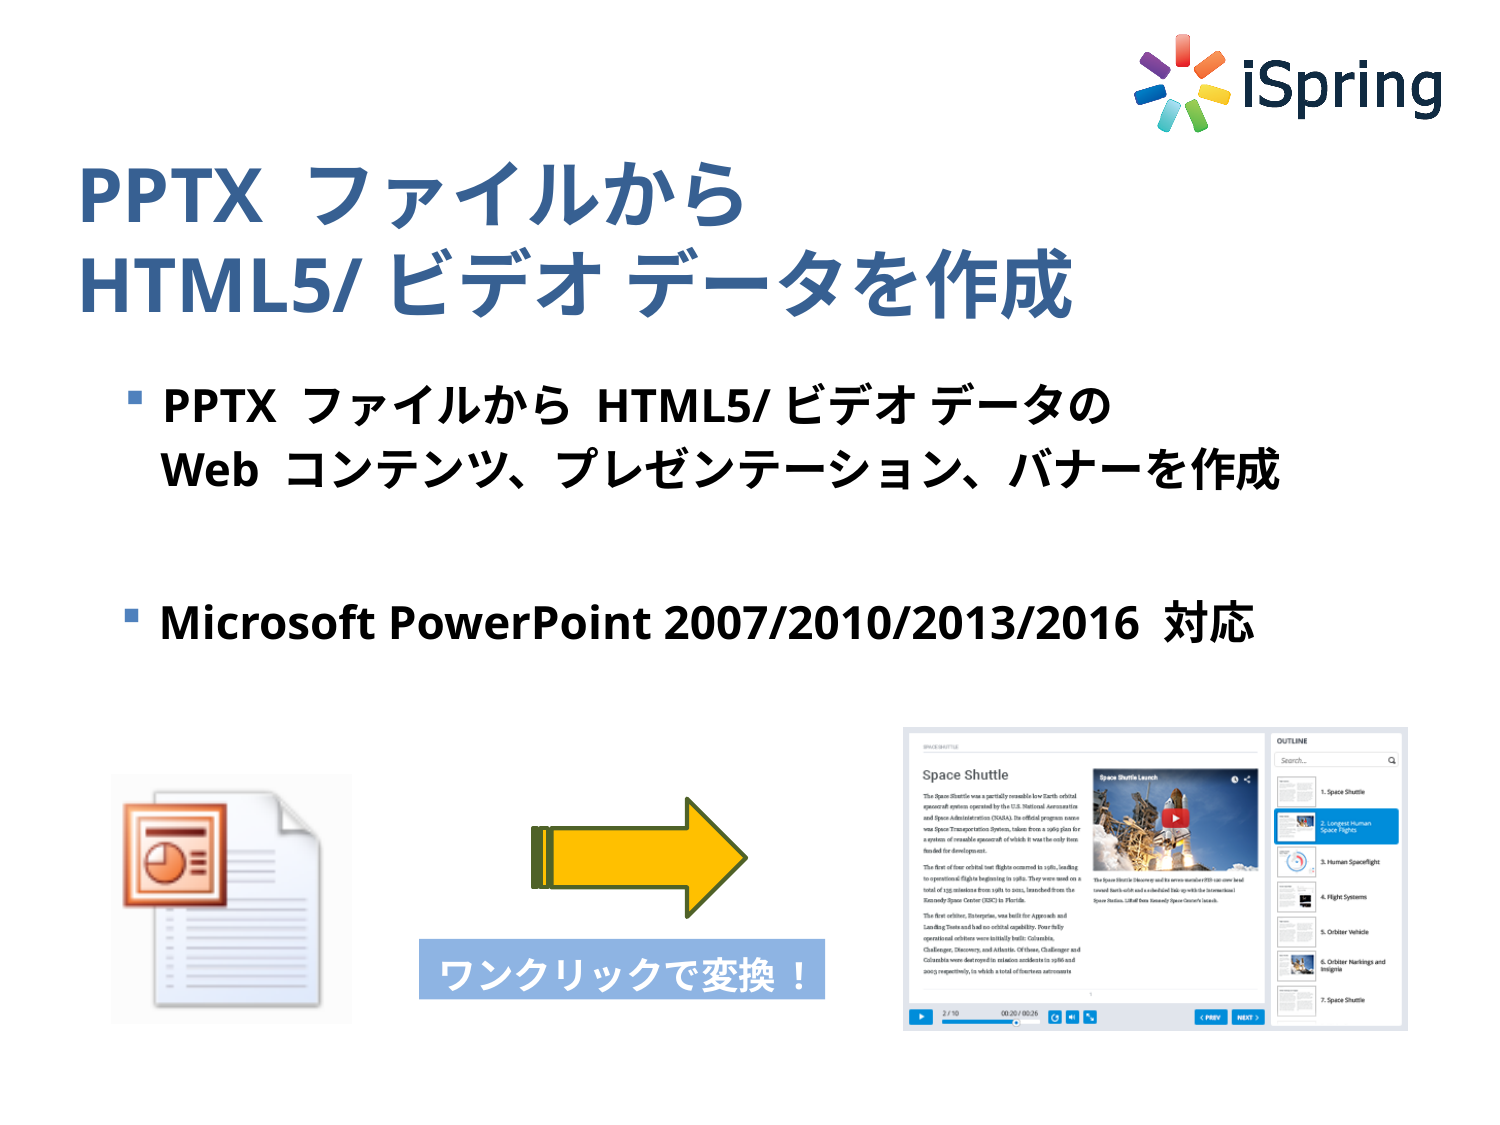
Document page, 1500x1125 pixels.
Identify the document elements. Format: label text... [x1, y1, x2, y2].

title PPTX ファイルから HTML5/ビデオ データを作成 [60, 139, 1500, 364]
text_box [418, 798, 832, 1006]
picture [903, 727, 1408, 1032]
picture [1127, 30, 1460, 139]
picture [110, 774, 352, 1024]
list Microsoft PowerPoint 2007/2010/2013/2016 対応 [98, 585, 1500, 752]
text_box PPTX ファイルから HTML5/ビデオ データの Web コンテンツ、プレゼンテーション、バナーを作成 [102, 368, 1471, 551]
